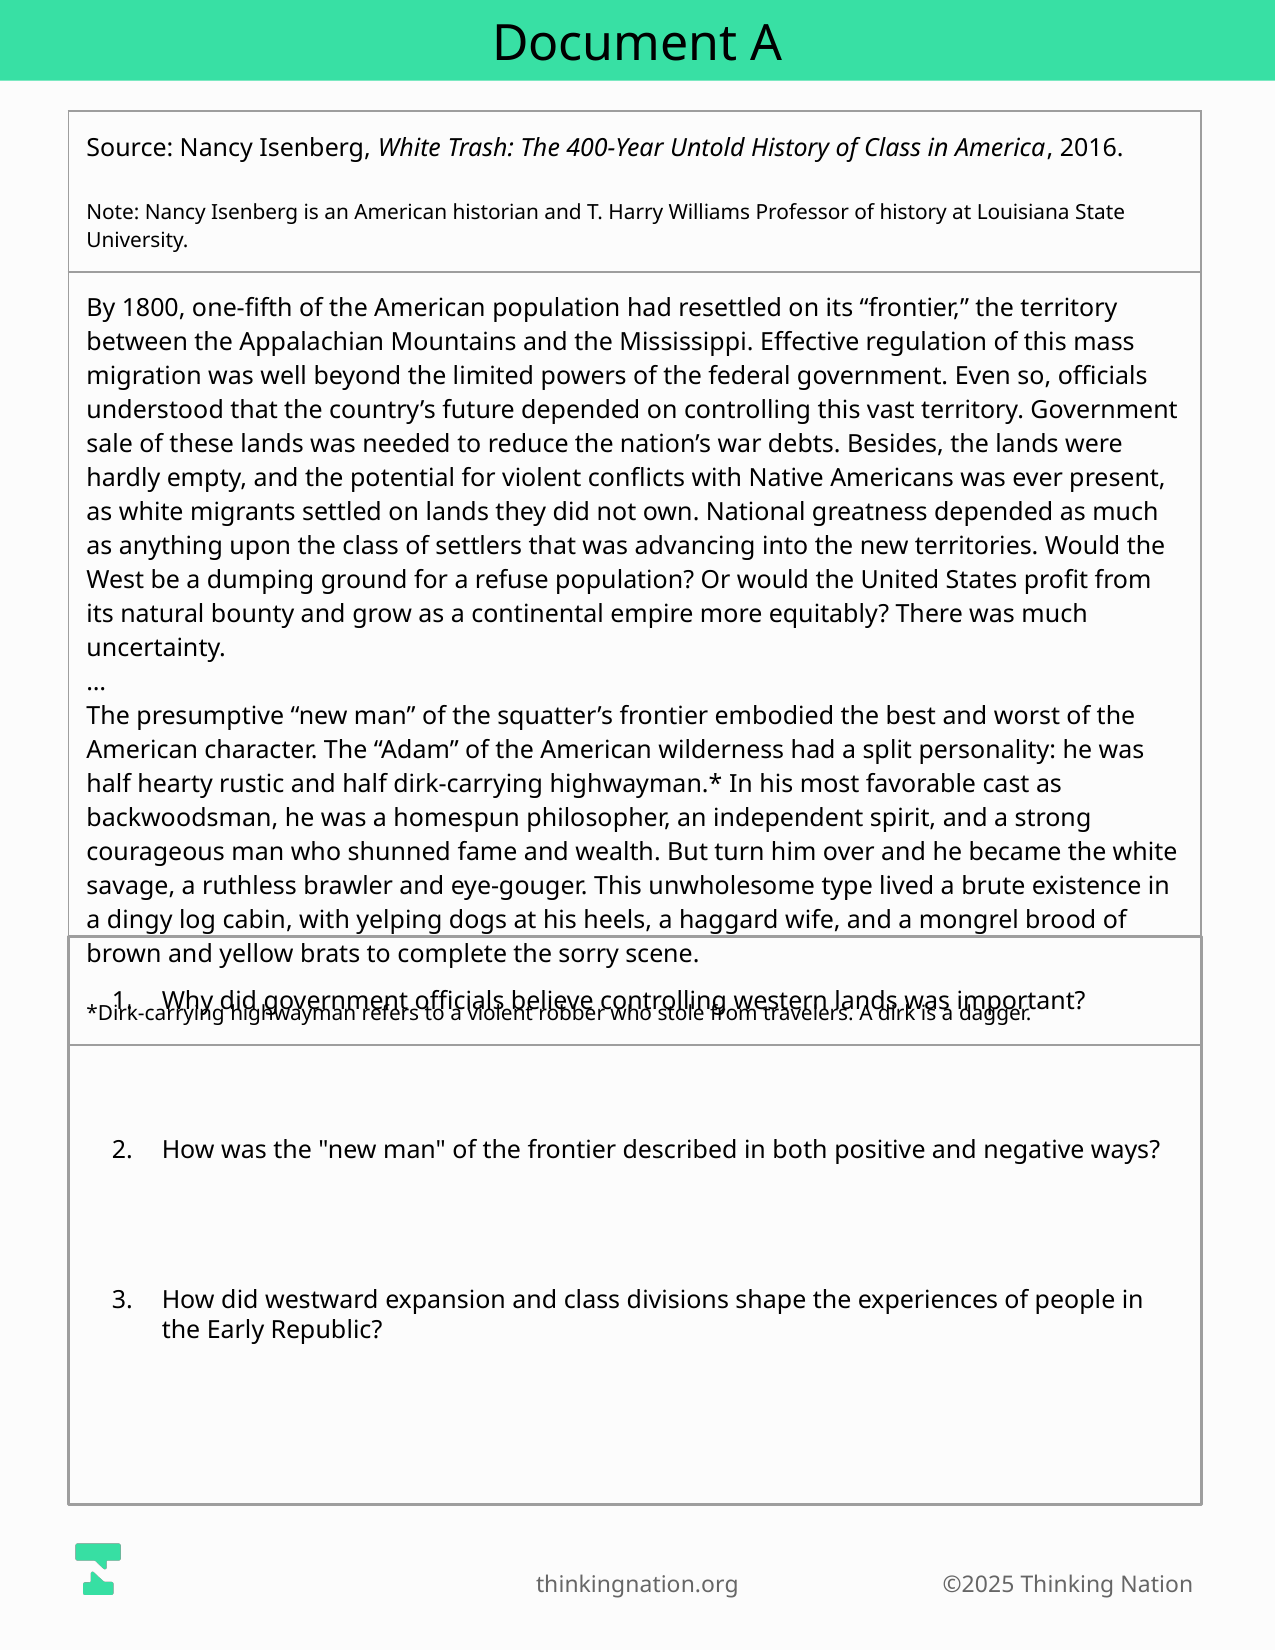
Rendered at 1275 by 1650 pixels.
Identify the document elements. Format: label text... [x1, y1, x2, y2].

picture [62, 1533, 134, 1605]
text_box Why did government officials believe controlling western lands was important? How was the "new man" of the frontier described in both positive and negative ways? How did westward expansion and class divisions shape the experiences of people in the Early Republic? [68, 936, 1202, 1505]
text_box thinkingnation.org [486, 1553, 789, 1605]
text_box Document A [0, 0, 1275, 81]
table_cell By 1800, one-fifth of the American population had resettled on its “frontier,” the territory between the Appalachian Mountains and the Mississippi. Effective regulation of this mass migration was well beyond the limited powers of the federal government. Even so, officials understood that the country’s future depended on controlling this vast territory. Government sale of these lands was needed to reduce the nation’s war debts. Besides, the lands were hardly empty, and the potential for violent conflicts with Native Americans was ever present, as white migrants settled on lands they did not own. National greatness depended as much as anything upon the class of settlers that was advancing into the new territories. Would the West be a dumping ground for a refuse population? Or would the United States profit from its natural bounty and grow as a continental empire more equitably? There was much uncertainty. … The presumptive “new man” of the squatter’s frontier embodied the best and worst of the American character. The “Adam” of the American wilderness had a split personality: he was half hearty rustic and half dirk-carrying highwayman.* In his most favorable cast as backwoodsman, he was a homespun philosopher, an independent spirit, and a strong courageous man who shunned fame and wealth. But turn him over and he became the white savage, a ruthless brawler and eye-gouger. This unwholesome type lived a brute existence in a dingy log cabin, with yelping dogs at his heels, a haggard wife, and a mongrel brood of brown and yellow brats to complete the sorry scene. *Dirk-carrying highwayman refers to a violent robber who stole from travelers. A dirk is a dagger. [69, 273, 1200, 936]
text_box ©2025 Thinking Nation [907, 1553, 1210, 1605]
table_header Source: Nancy Isenberg, White Trash: The 400-Year Untold History of Class in America, 2016. Note: Nancy Isenberg is an American historian and T. Harry Williams Professor of history at Louisiana State University. [69, 112, 1200, 271]
